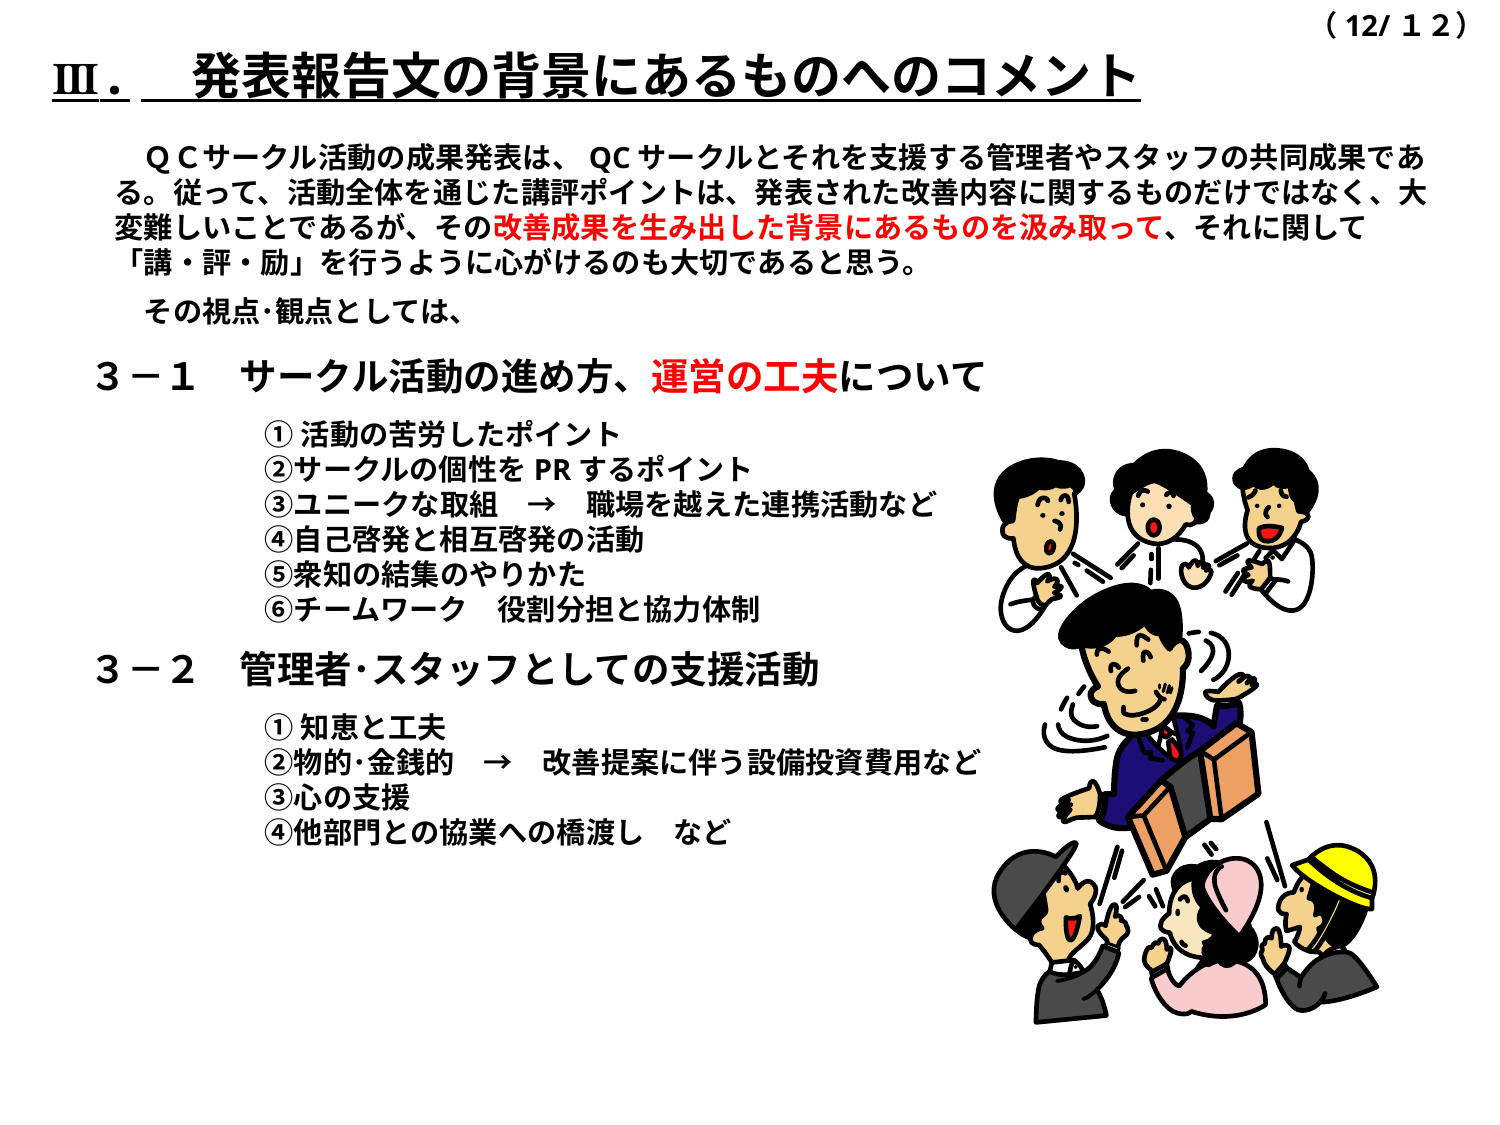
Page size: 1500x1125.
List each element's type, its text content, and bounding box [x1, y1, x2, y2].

slide_number （11/１２） [1187, 0, 1500, 75]
text_box ３－１ サークル活動の進め方、運営の工夫について [74, 345, 1060, 406]
picture [977, 437, 1389, 1030]
text_box Ⅲ. 発表報告文の背景にあるものへのコメント [37, 37, 1213, 113]
text_box ①活動の苦労したポイント ②サークルの個性をPRするポイント ③ユニークな取組 → 職場を越えた連携活動など ④自己啓発と相互啓発の活動 ⑤衆知の結集のやりかた ⑥チームワーク 役割分担と協力体制 [99, 408, 990, 634]
text_box ①知恵と工夫 ②物的･金銭的 → 改善提案に伴う設備投資費用など ③心の支援 ④他部門との協業への橋渡し など [99, 702, 972, 857]
text_box ３－２ 管理者･スタッフとしての支援活動 [74, 638, 924, 699]
text_box ＱＣサークル活動の成果発表は、QCサークルとそれを支援する管理者やスタッフの共同成果である。従って、活動全体を通じた講評ポイントは、発表された改善内容に関するものだけではなく、大変難しいことであるが、その改善成果を生み出した背景にあるものを汲み取って、それに関して「講・評・励」を行うように心がけるのも大切であると思う。 その視点･観点としては、 [99, 131, 1463, 336]
